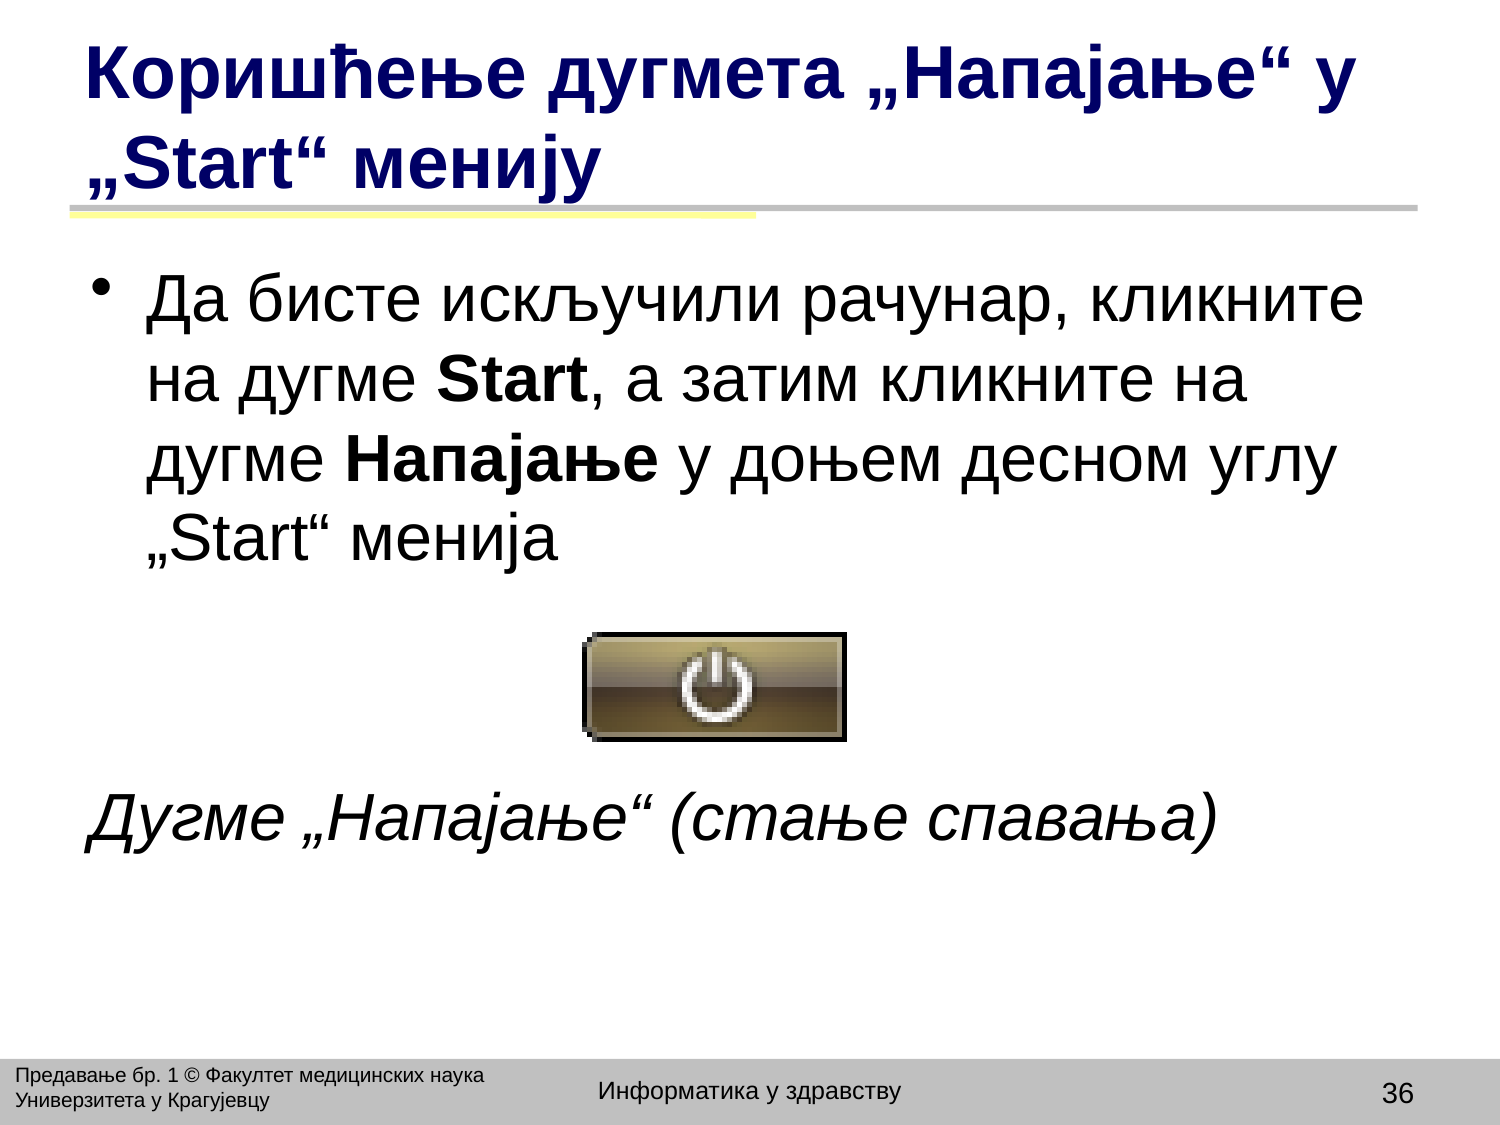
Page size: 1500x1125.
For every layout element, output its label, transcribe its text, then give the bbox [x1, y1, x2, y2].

list Да бисте искључили рачунар, кликните на дугме Start, а затим кликните на дугме Напајање у доњем десном углу „Start“ менија Дугме „Напајање“ (стање спавања) [74, 246, 1426, 1023]
slide_number 36 [1079, 1066, 1430, 1125]
footer Информатика у здравству [512, 1066, 988, 1125]
slide_number Предавање бр. 1 © Факултет медицинских наука Универзитета у Крагујевцу [0, 1053, 599, 1108]
title Коришћење дугмета „Напајање“ у „Start“ менију [69, 19, 1426, 208]
picture [578, 627, 847, 748]
